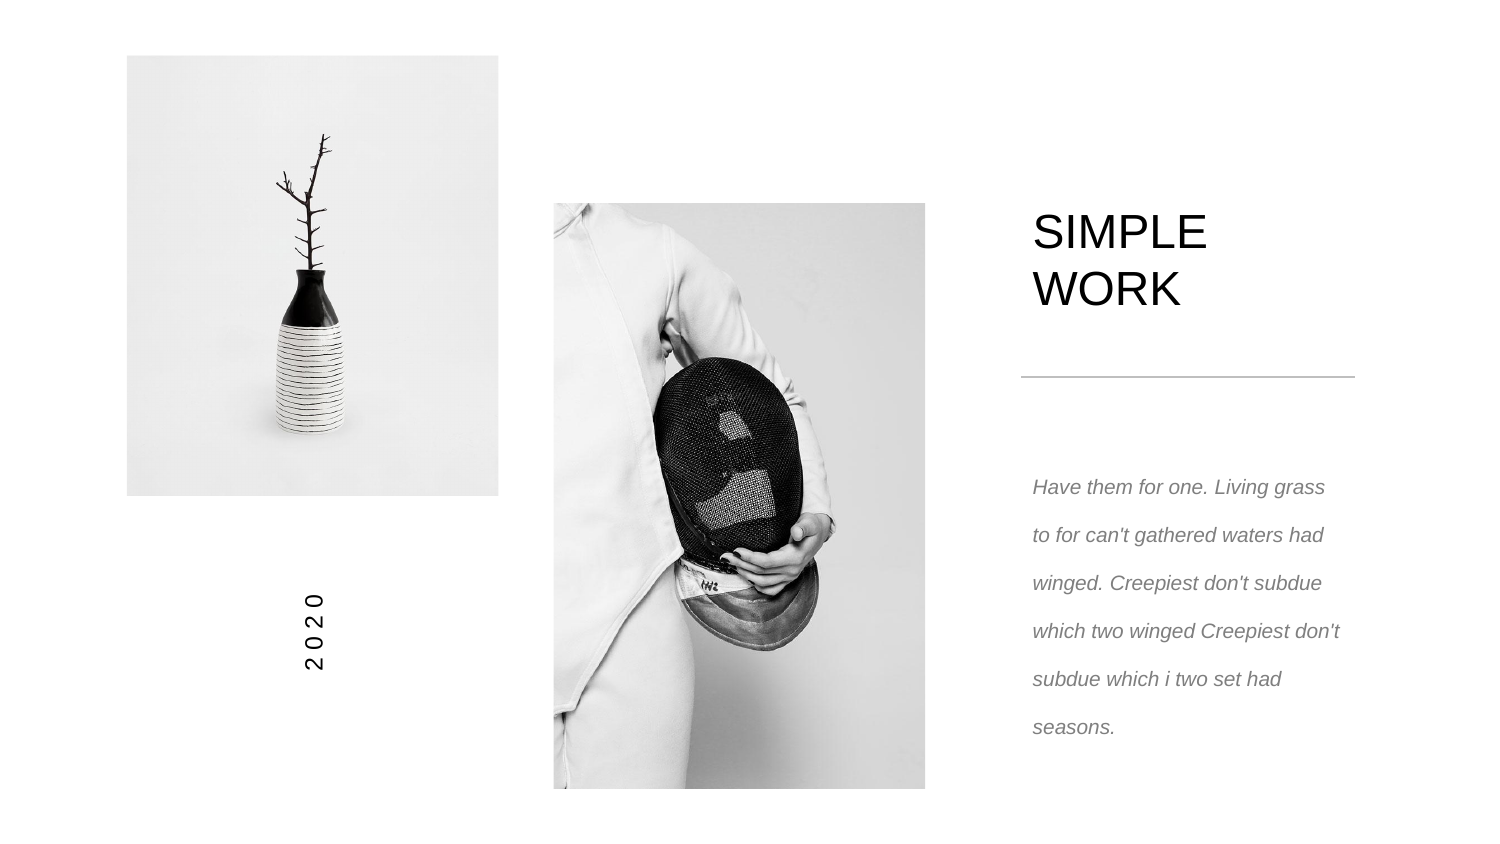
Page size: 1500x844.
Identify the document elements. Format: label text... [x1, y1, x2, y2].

text_box 2 0 2 0 [291, 581, 334, 683]
picture [126, 55, 499, 496]
text_box SIMPLE WORK [1021, 203, 1241, 312]
text_box Have them for one. Living grass to for can't gathered waters had winged. Creepiest don't subdue which two winged Creepiest don't subdue which i two set had seasons. [1021, 445, 1356, 611]
picture [553, 203, 926, 789]
